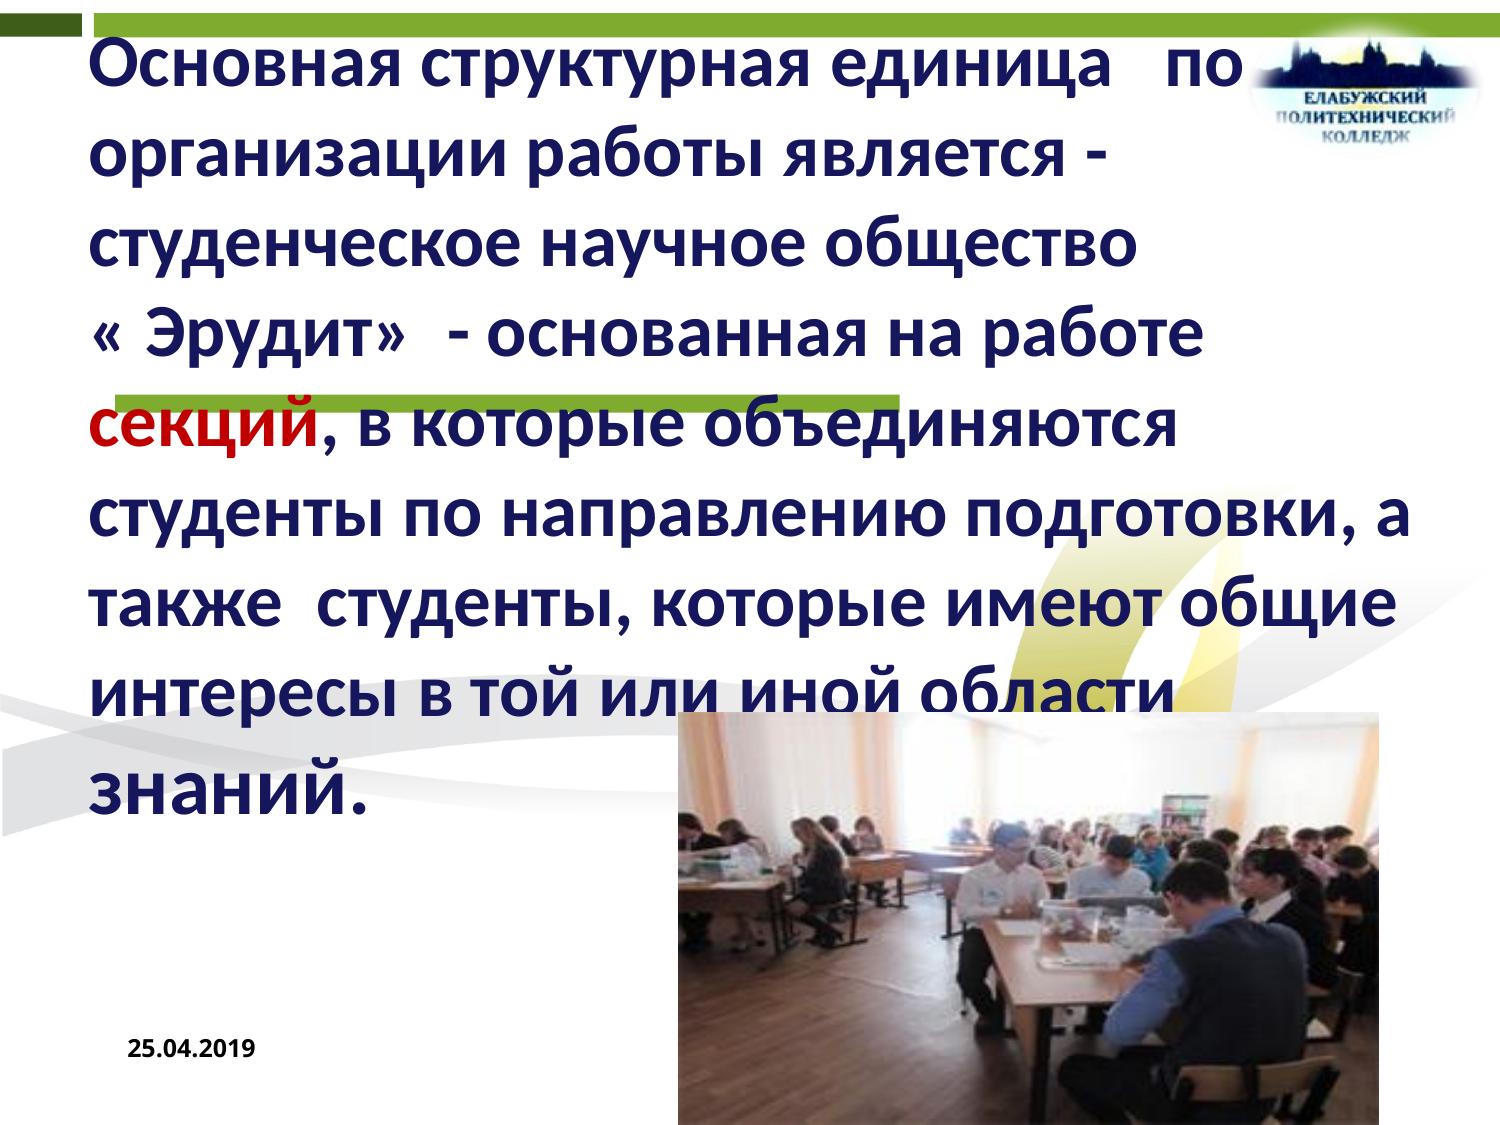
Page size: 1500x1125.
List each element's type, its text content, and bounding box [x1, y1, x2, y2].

text_box Основная структурная единица по организации работы является -студенческое научное общество « Эрудит» - основанная на работе секций, в которые объединяются студенты по направлению подготовки, а также студенты, которые имеют общие интересы в той или иной области знаний. [73, 4, 1445, 839]
picture [1228, 0, 1500, 174]
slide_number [112, 1025, 425, 1100]
picture [0, 476, 1500, 1125]
